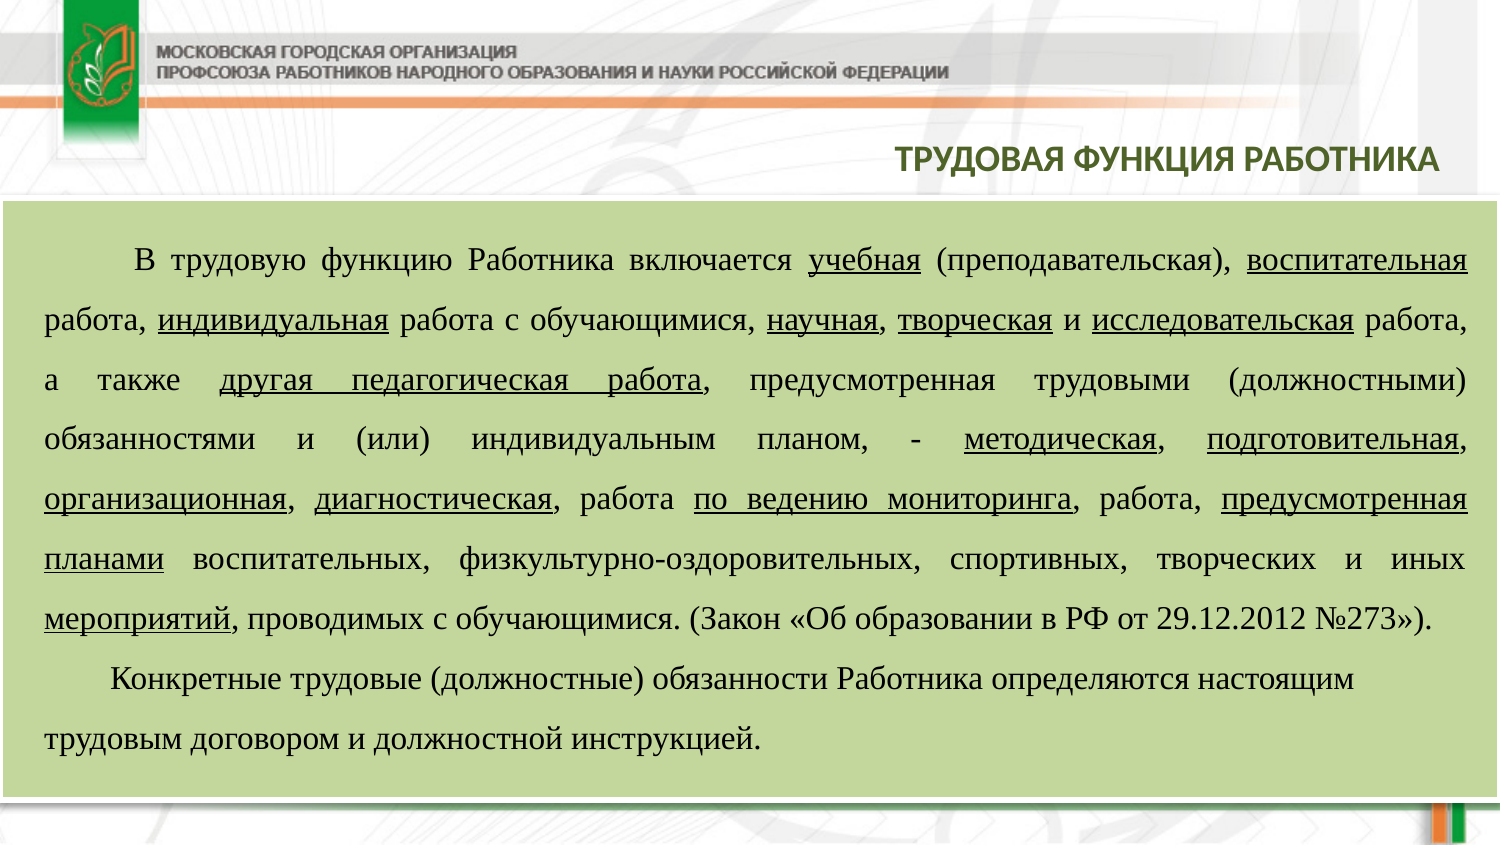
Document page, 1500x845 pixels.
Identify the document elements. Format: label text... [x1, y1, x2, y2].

picture [0, 0, 1500, 195]
text_box ТРУДОВАЯ ФУНКЦИЯ РАБОТНИКА [879, 126, 1470, 187]
text_box [0, 195, 1500, 803]
text_box В трудовую функцию Работника включается учебная (преподавательская), воспитательная работа, индивидуальная работа с обучающимися, научная, творческая и исследовательская работа, а также другая педагогическая работа, предусмотренная трудовыми (должностными) обязанностями и (или) индивидуальным планом, - методическая, подготовительная, организационная, диагностическая, работа по ведению мониторинга, работа, предусмотренная планами воспитательных, физкультурно-оздоровительных, спортивных, творческих и иных мероприятий, проводимых с обучающимися. (Закон «Об образовании в РФ от 29.12.2012 №273»). Конкретные трудовые (должностные) обязанности Работника определяются настоящим трудовым договором и должностной инструкцией. [29, 209, 1483, 764]
picture [0, 803, 1500, 845]
